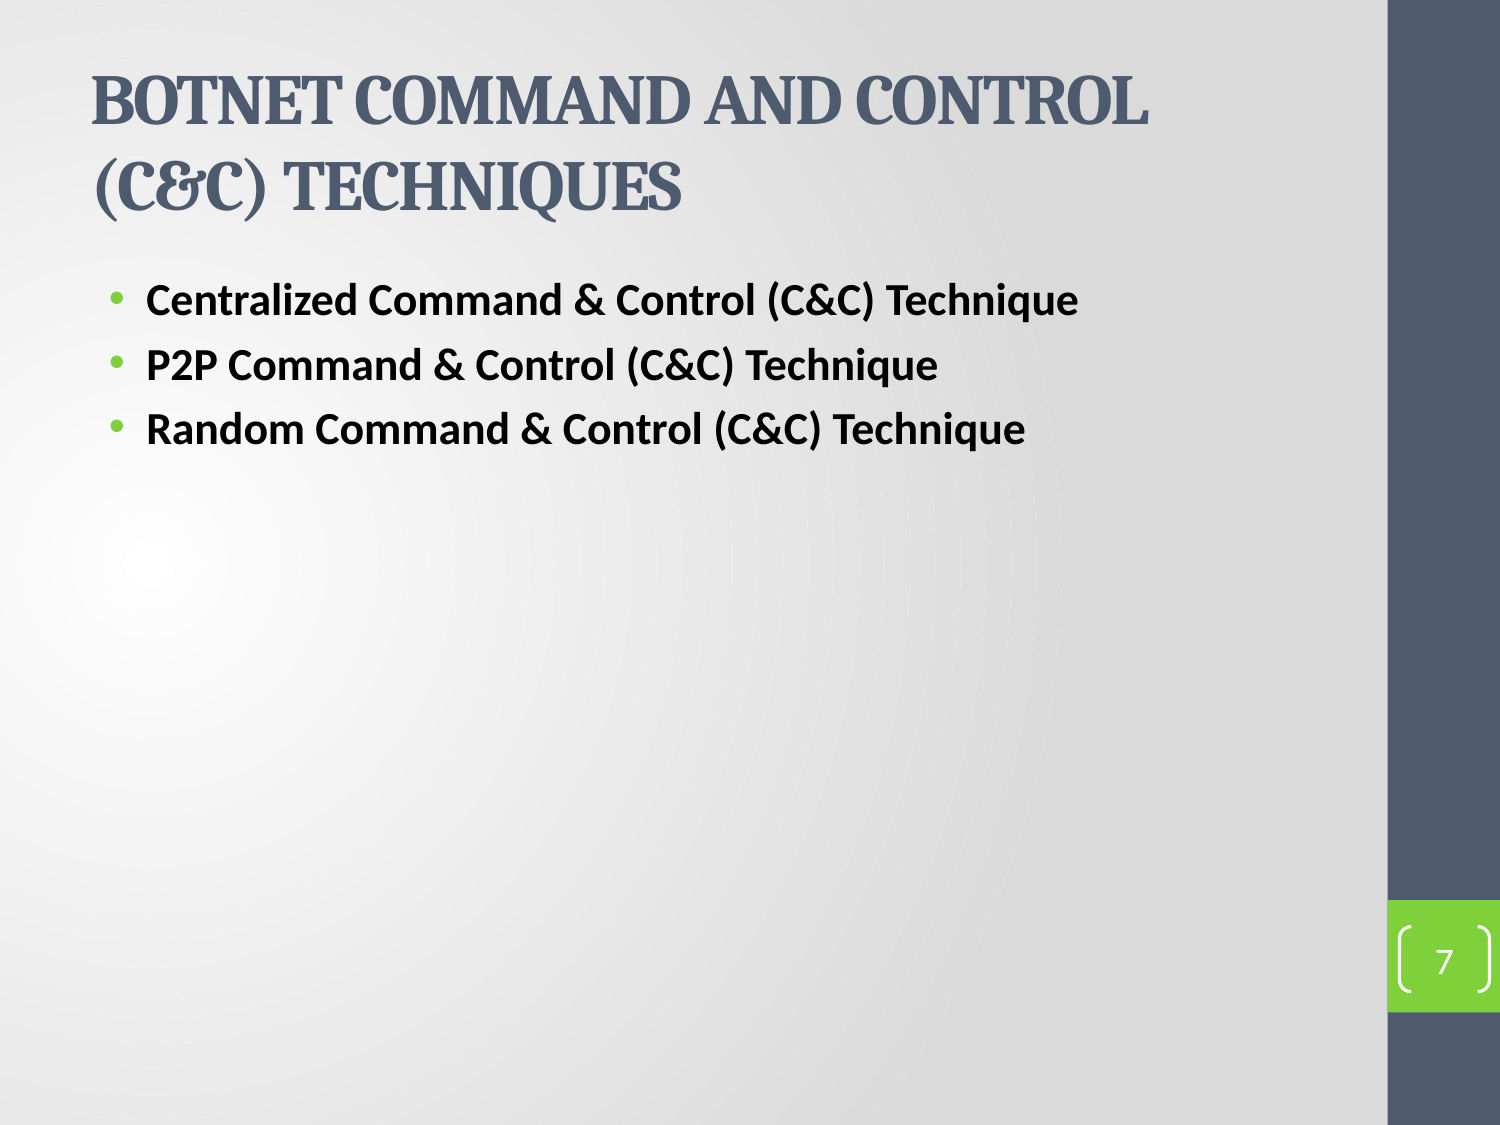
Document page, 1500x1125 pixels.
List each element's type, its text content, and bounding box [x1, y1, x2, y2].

slide_number 7 [1397, 925, 1492, 994]
list Centralized Command & Control (C&C) Technique P2P Command & Control (C&C) Technique Random Command & Control (C&C) Technique [75, 262, 1325, 1050]
title BOTNET COMMAND AND CONTROL (C&C) TECHNIQUES [75, 45, 1325, 233]
